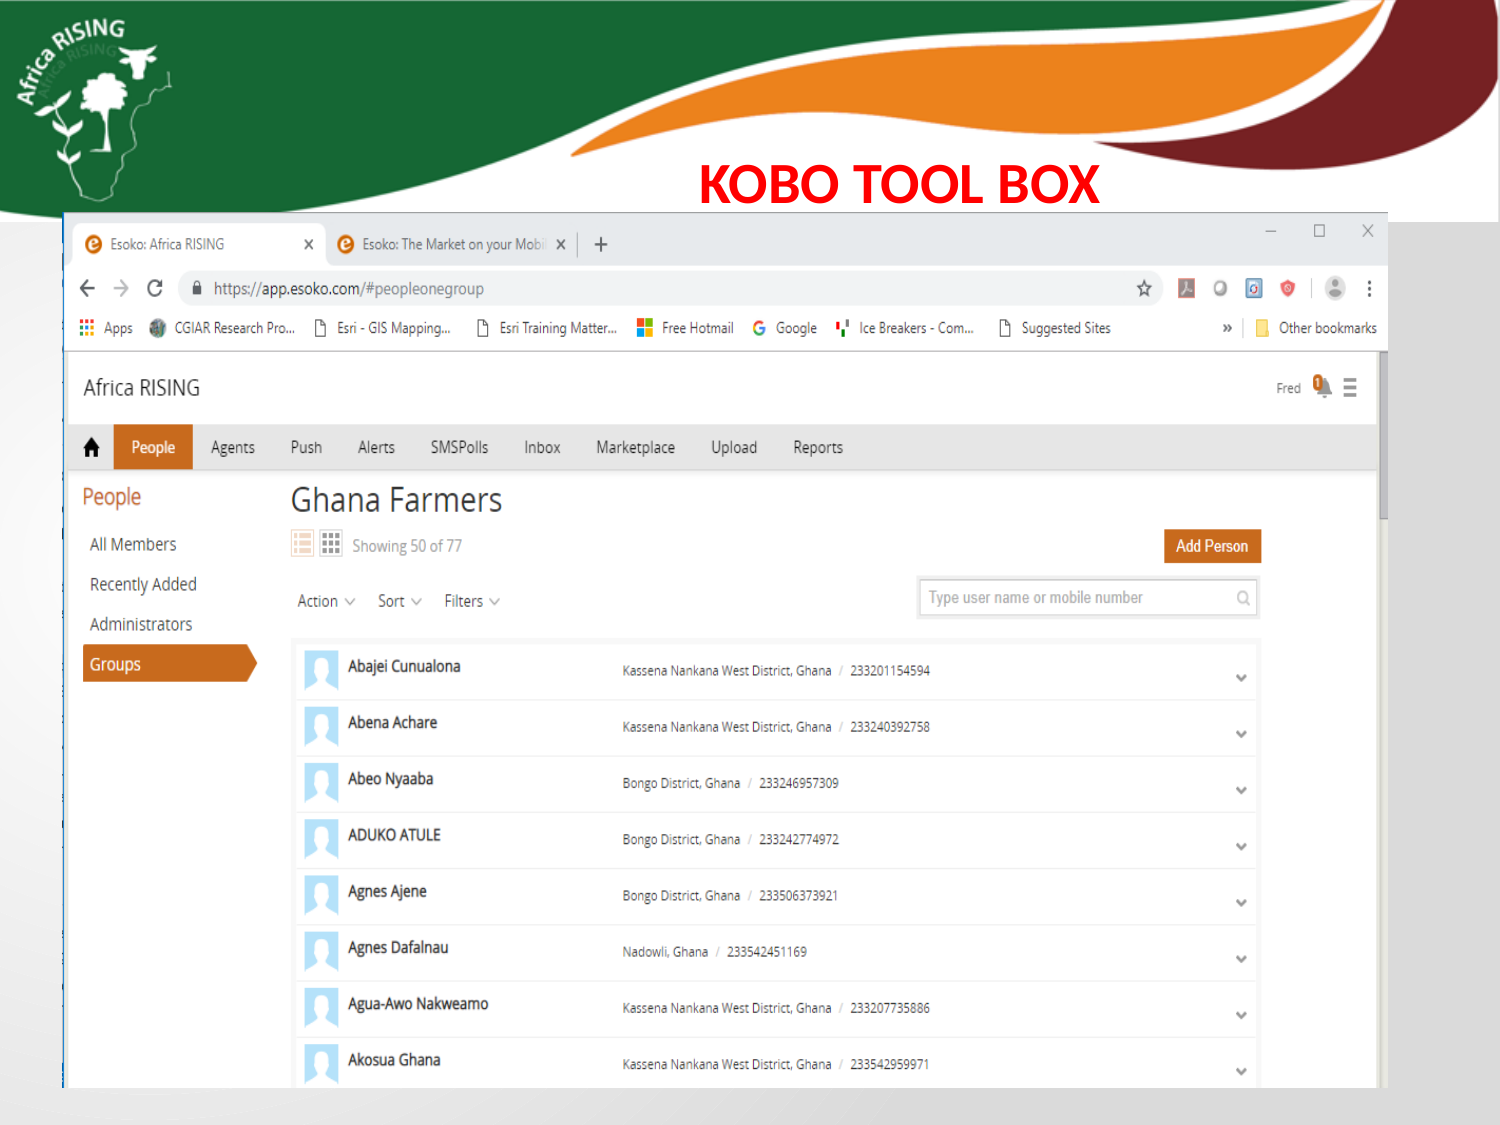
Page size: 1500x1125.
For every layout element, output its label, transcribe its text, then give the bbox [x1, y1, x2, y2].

text_box KOBO TOOL BOX [425, 137, 1375, 205]
picture [0, 0, 1499, 1088]
